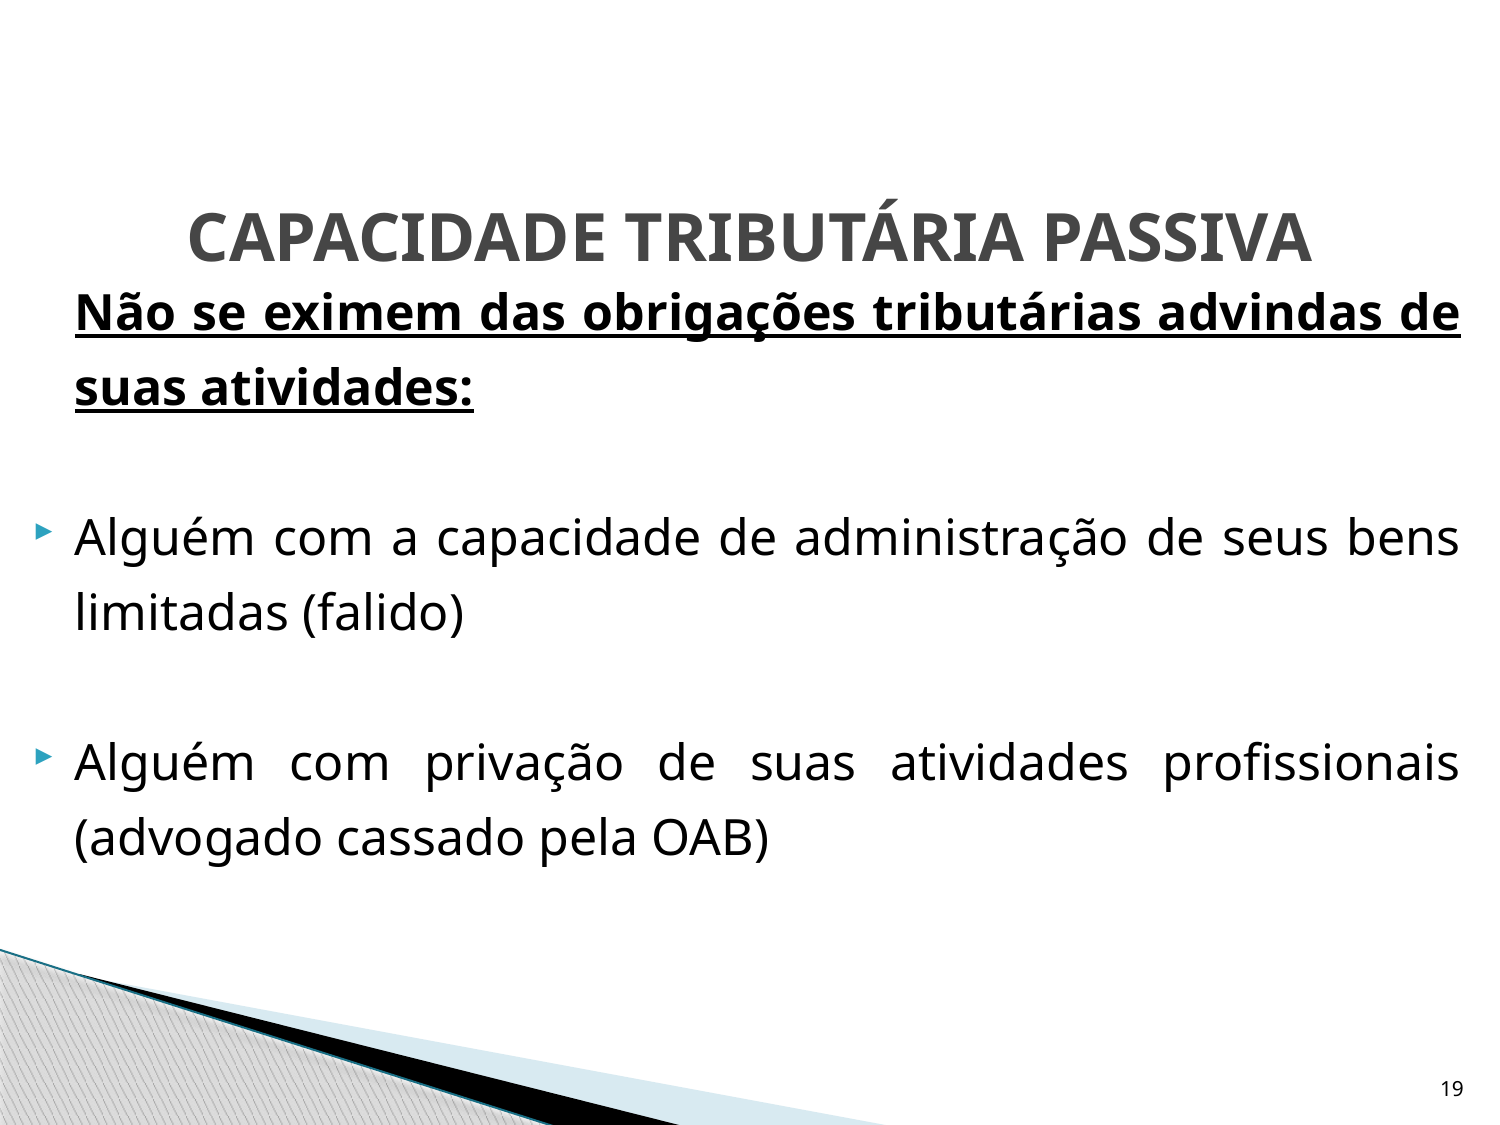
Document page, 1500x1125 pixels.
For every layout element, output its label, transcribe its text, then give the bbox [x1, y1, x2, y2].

title CAPACIDADE TRIBUTÁRIA PASSIVA [0, 199, 1500, 270]
list Não se eximem das obrigações tributárias advindas de suas atividades: Alguém com a capacidade de administração de seus bens limitadas (falido) Alguém com privação de suas atividades profissionais (advogado cassado pela OAB) [0, 257, 1477, 1125]
